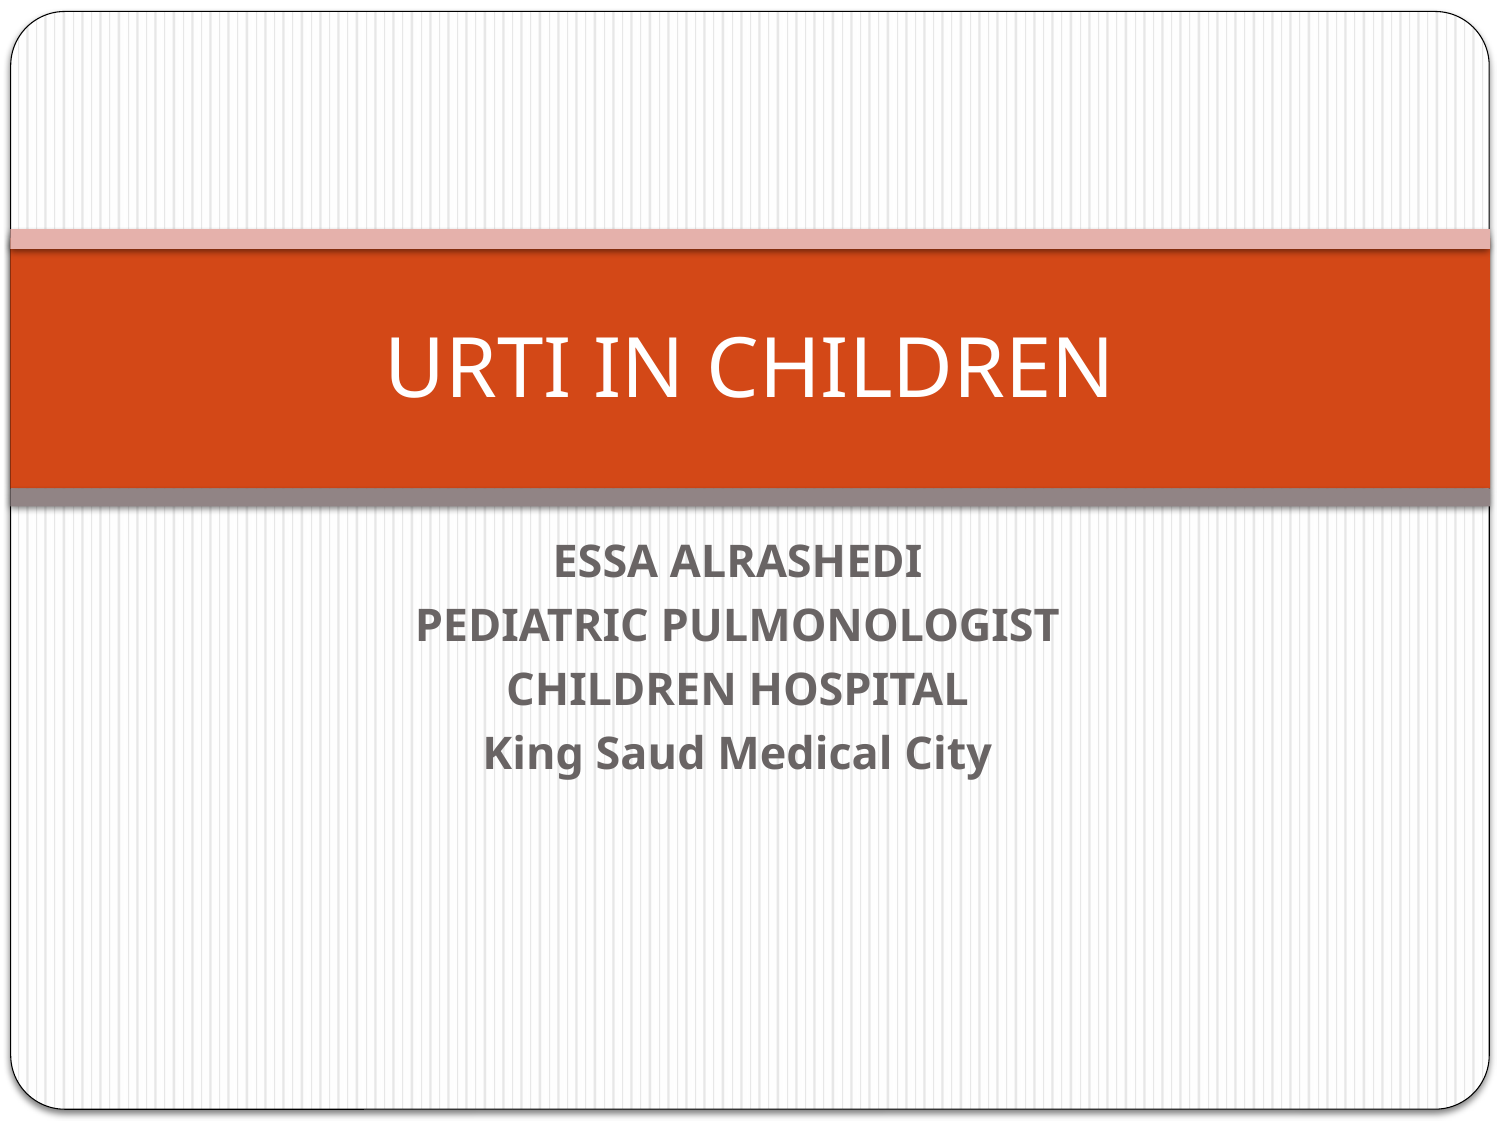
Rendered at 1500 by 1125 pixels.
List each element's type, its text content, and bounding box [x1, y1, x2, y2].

title URTI IN CHILDREN [75, 247, 1425, 489]
subtitle ESSA ALRASHEDI PEDIATRIC PULMONOLOGIST CHILDREN HOSPITAL King Saud Medical City [212, 525, 1263, 788]
